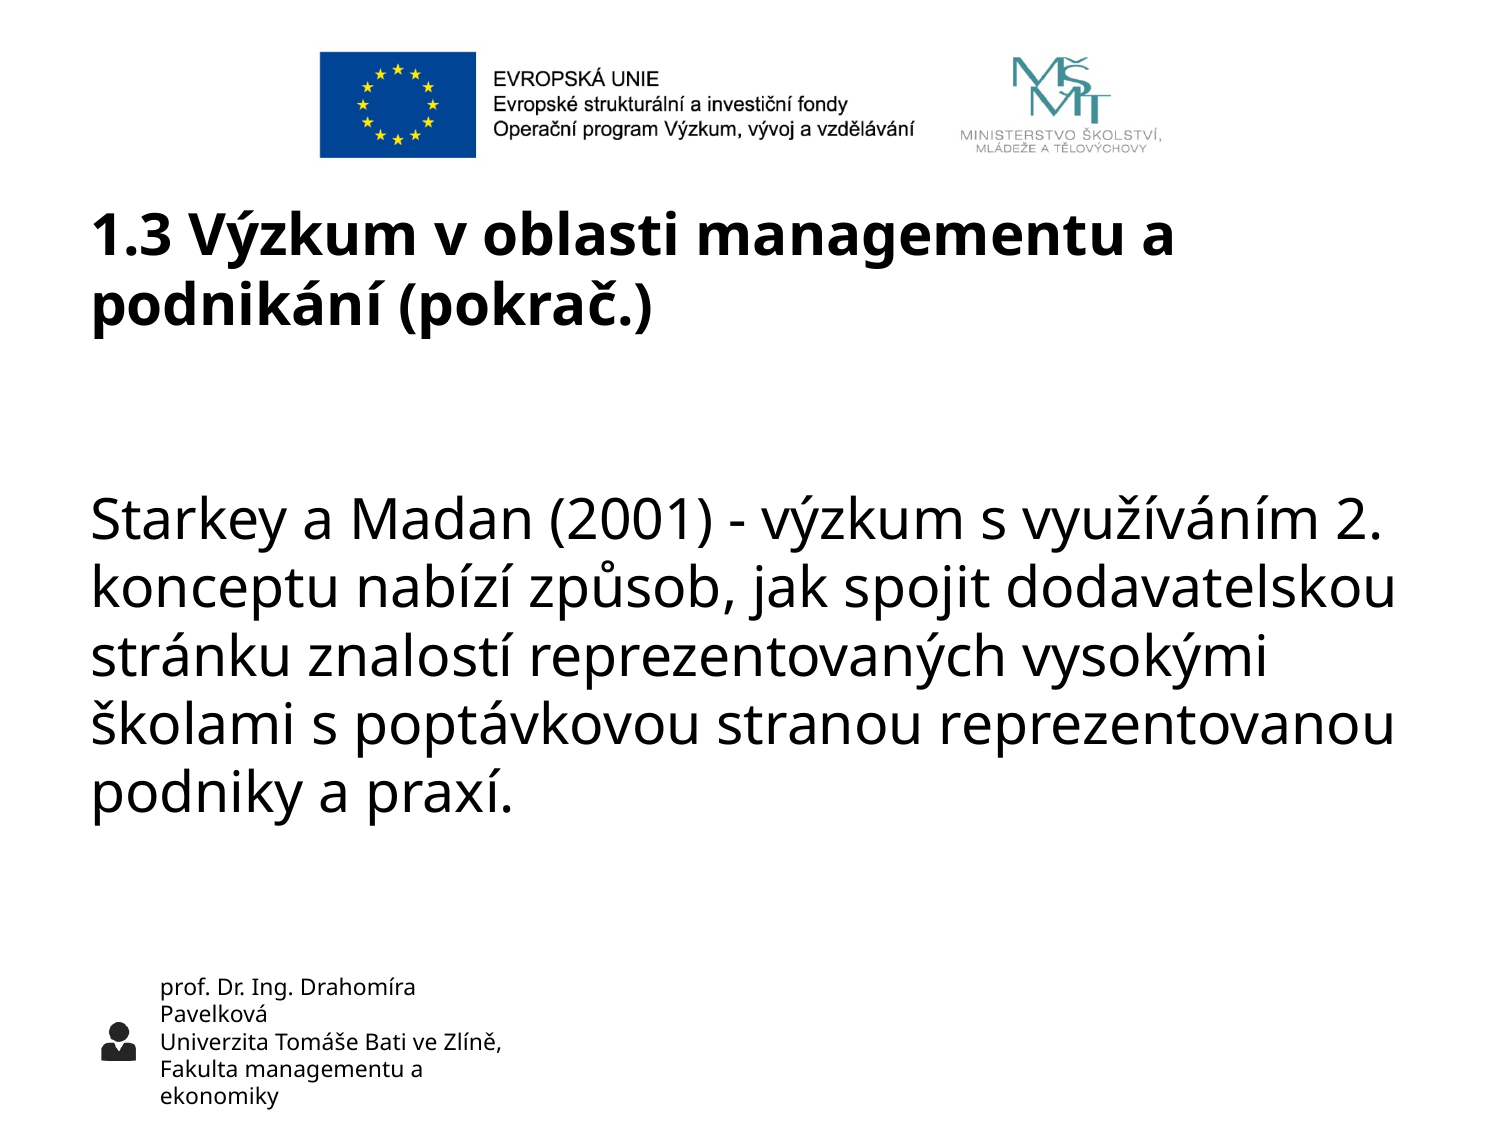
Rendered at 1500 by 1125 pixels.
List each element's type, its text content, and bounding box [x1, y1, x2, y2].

title 1.3 Výzkum v oblasti managementu a podnikání (pokrač.) [75, 185, 1425, 350]
picture [267, 0, 1213, 210]
footer prof. Dr. Ing. Drahomíra Pavelková Univerzita Tomáše Bati ve Zlíně, Fakulta managementu a ekonomiky [145, 999, 526, 1083]
picture [101, 1021, 136, 1062]
list Starkey a Madan (2001) - výzkum s využíváním 2. konceptu nabízí způsob, jak spojit dodavatelskou stránku znalostí reprezentovaných vysokými školami s poptávkovou stranou reprezentovanou podniky a praxí. [75, 394, 1425, 906]
